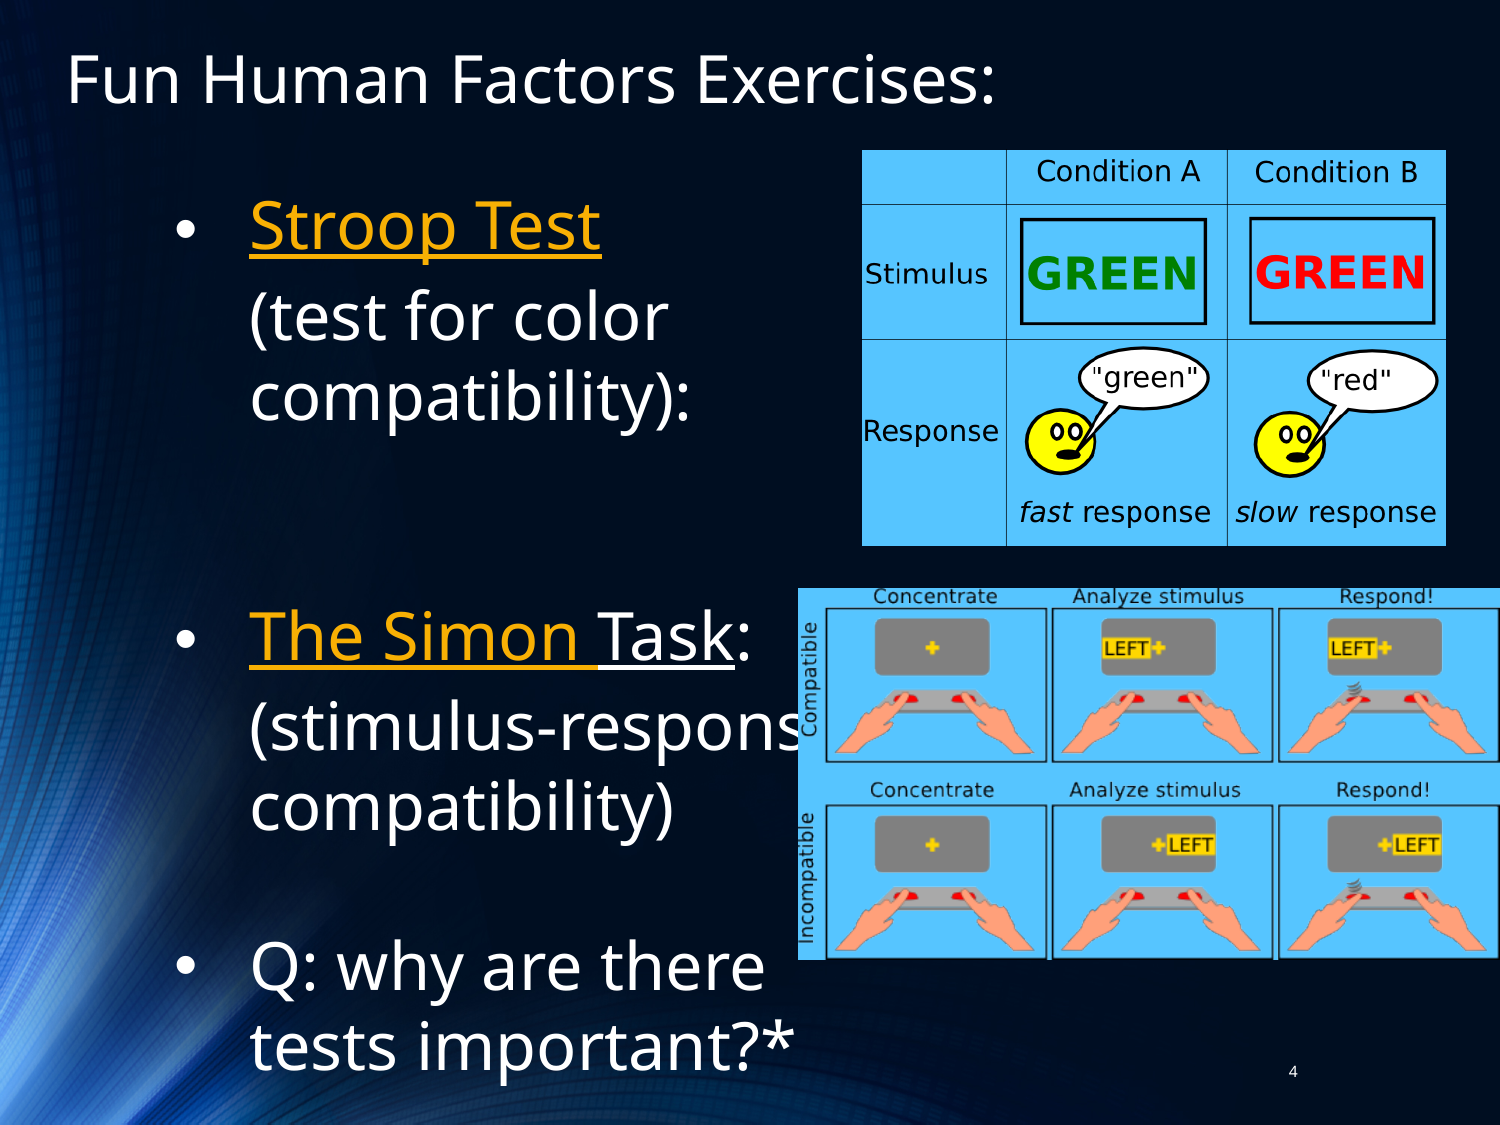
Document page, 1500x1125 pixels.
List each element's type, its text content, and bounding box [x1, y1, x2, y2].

slide_number 4 [1209, 1050, 1313, 1096]
picture [0, 0, 1500, 1125]
text_box Fun Human Factors Exercises: [50, 24, 1324, 126]
text_box Stroop Test (test for color compatibility): The Simon Task: (stimulus-response compatibility) Q: why are there tests important?* [159, 130, 892, 1092]
